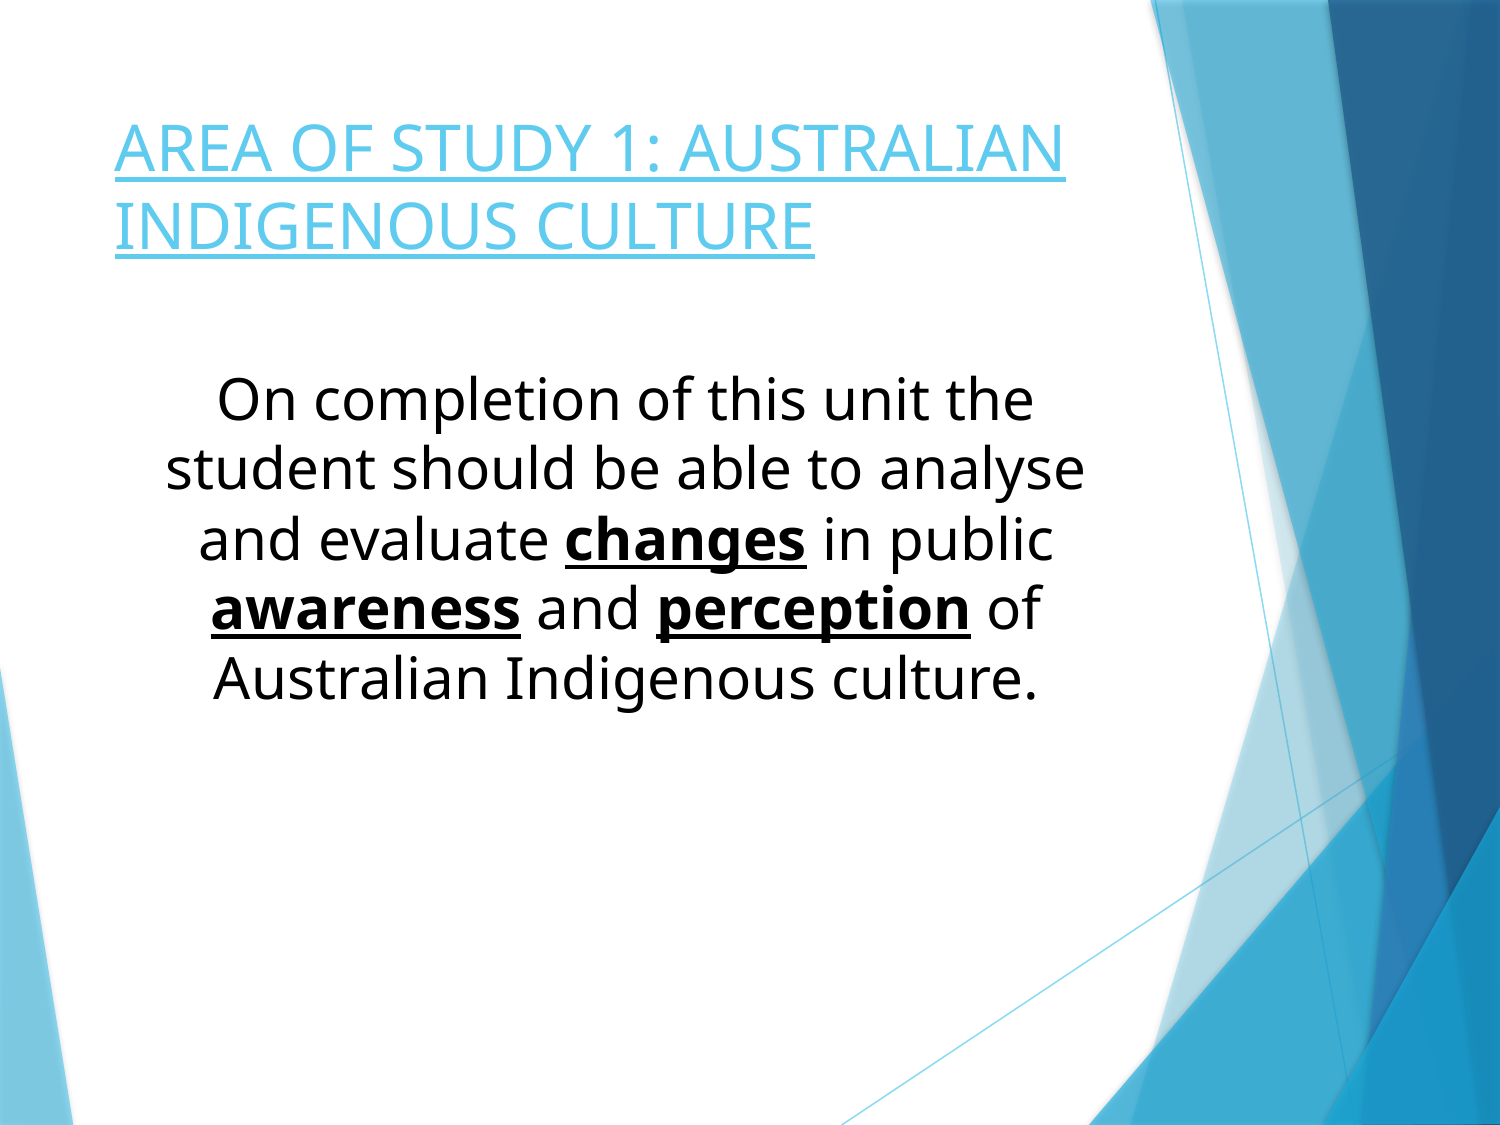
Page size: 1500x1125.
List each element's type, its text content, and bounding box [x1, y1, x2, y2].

list On completion of this unit the student should be able to analyse and evaluate changes in public awareness and perception of Australian Indigenous culture. [99, 354, 1142, 992]
title AREA OF STUDY 1: AUSTRALIAN INDIGENOUS CULTURE [99, 99, 1142, 317]
